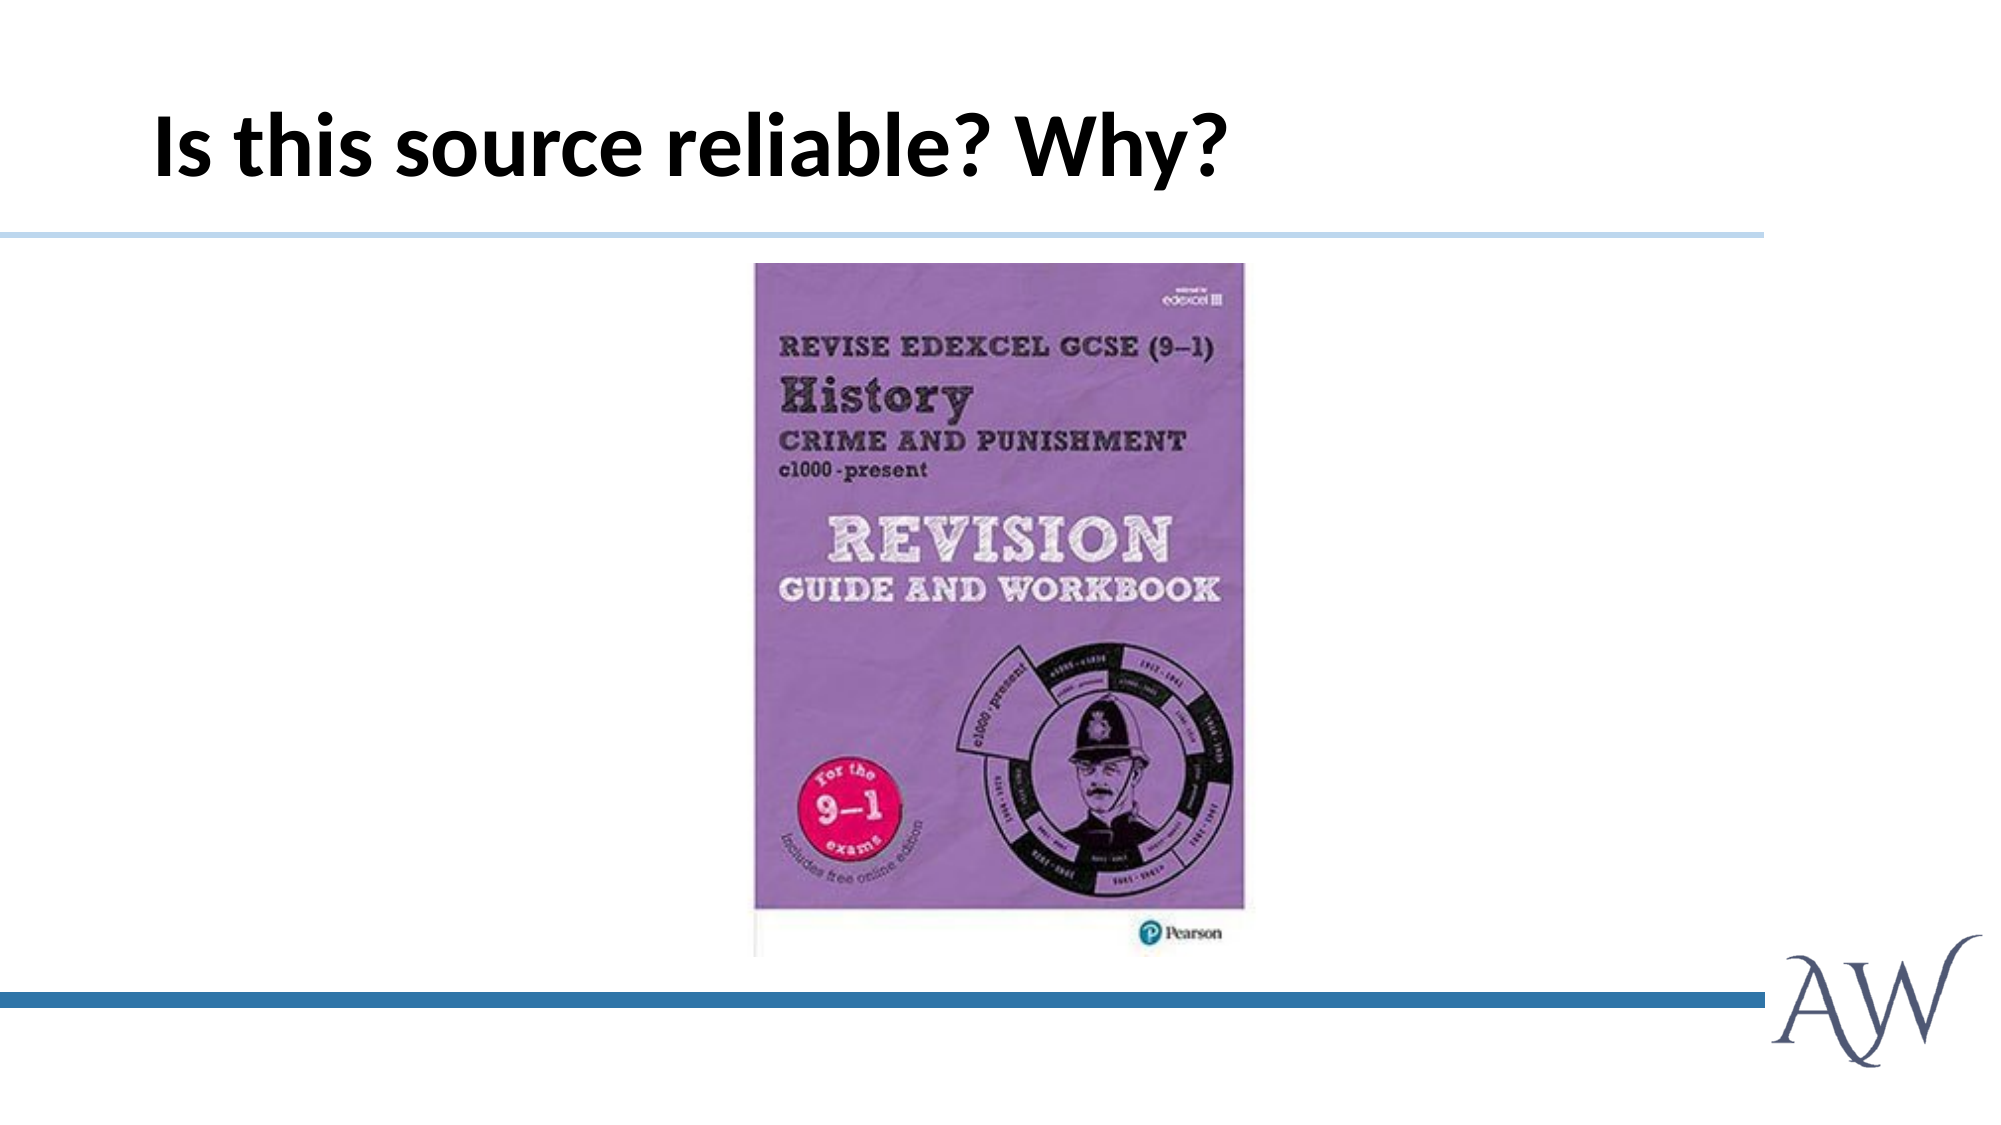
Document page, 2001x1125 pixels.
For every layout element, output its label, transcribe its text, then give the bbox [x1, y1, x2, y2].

title Is this source reliable? Why? [133, 55, 1867, 237]
picture [653, 263, 1347, 957]
